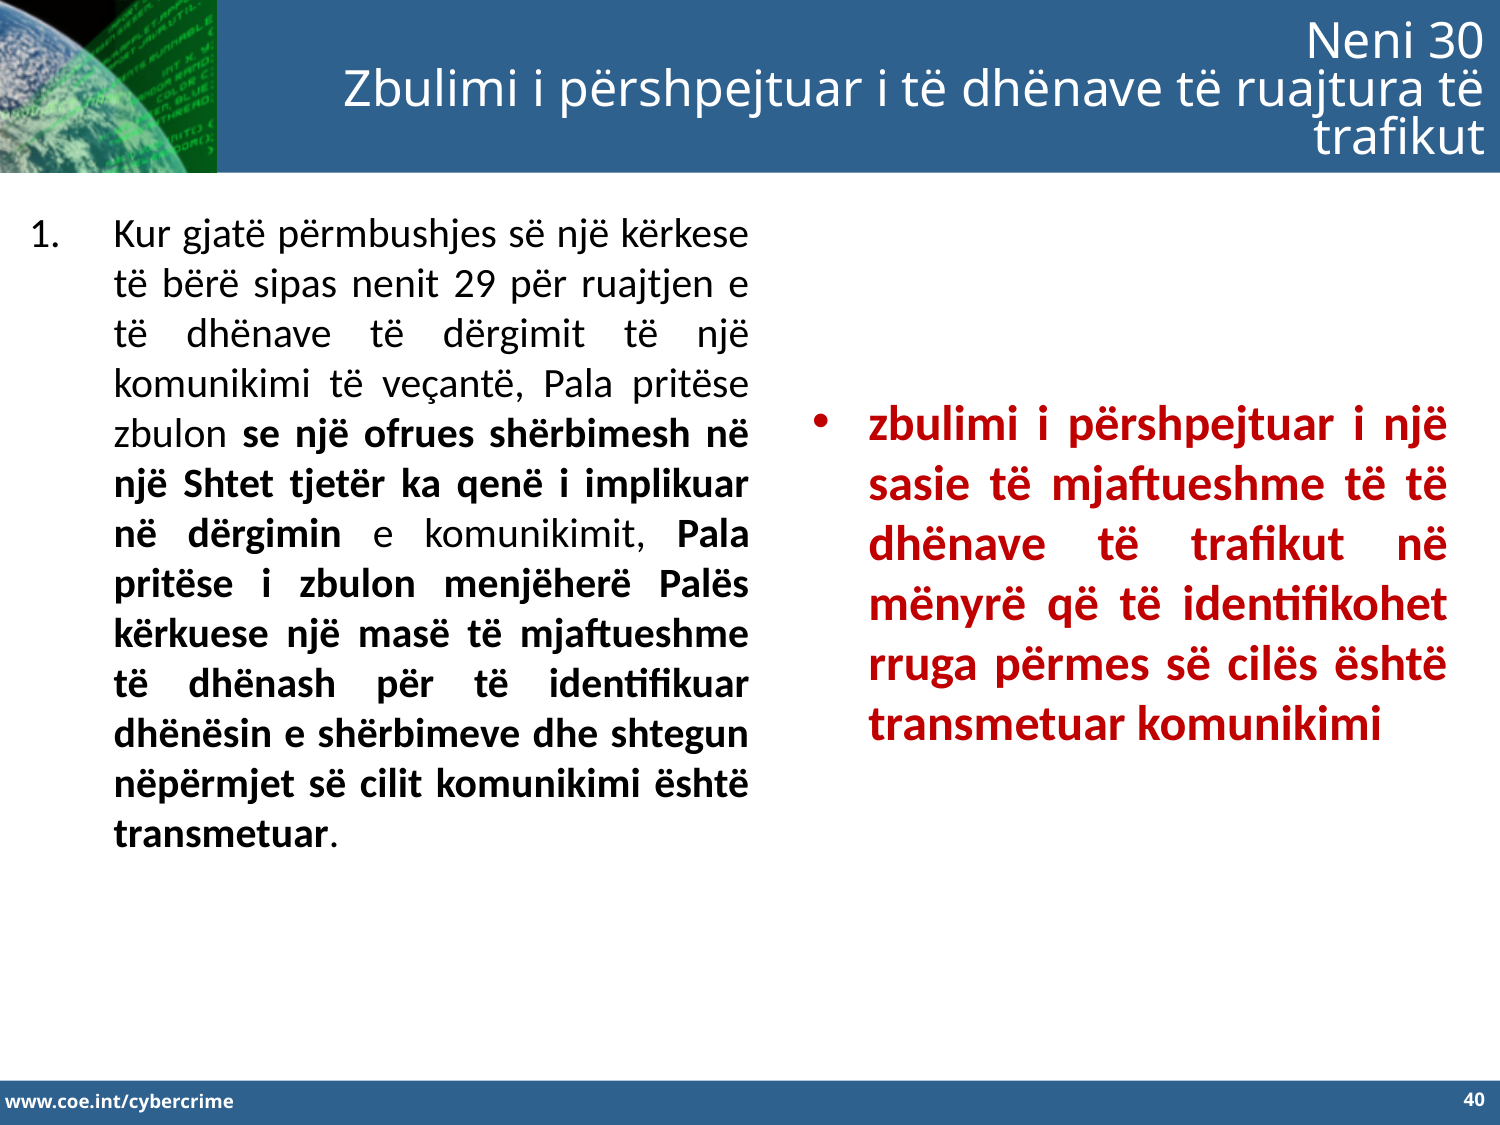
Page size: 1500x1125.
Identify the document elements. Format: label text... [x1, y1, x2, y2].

text_box Neni 30 Zbulimi i përshpejtuar i të dhënave të ruajtura të trafikut [254, 15, 1500, 168]
text_box zbulimi i përshpejtuar i një sasie të mjaftueshme të të dhënave të trafikut në mënyrë që të identifikohet rruga përmes së cilës është transmetuar komunikimi [797, 383, 1463, 759]
picture [0, 1, 217, 173]
text_box Kur gjatë përmbushjes së një kërkese të bërë sipas nenit 29 për ruajtjen e të dhënave të dërgimit të një komunikimi të veçantë, Pala pritëse zbulon se një ofrues shërbimesh në një Shtet tjetër ka qenë i implikuar në dërgimin e komunikimit, Pala pritëse i zbulon menjëherë Palës kërkuese një masë të mjaftueshme të dhënash për të identifikuar dhënësin e shërbimeve dhe shtegun nëpërmjet së cilit komunikimi është transmetuar. [14, 198, 765, 864]
slide_number 40 [1149, 1079, 1500, 1125]
